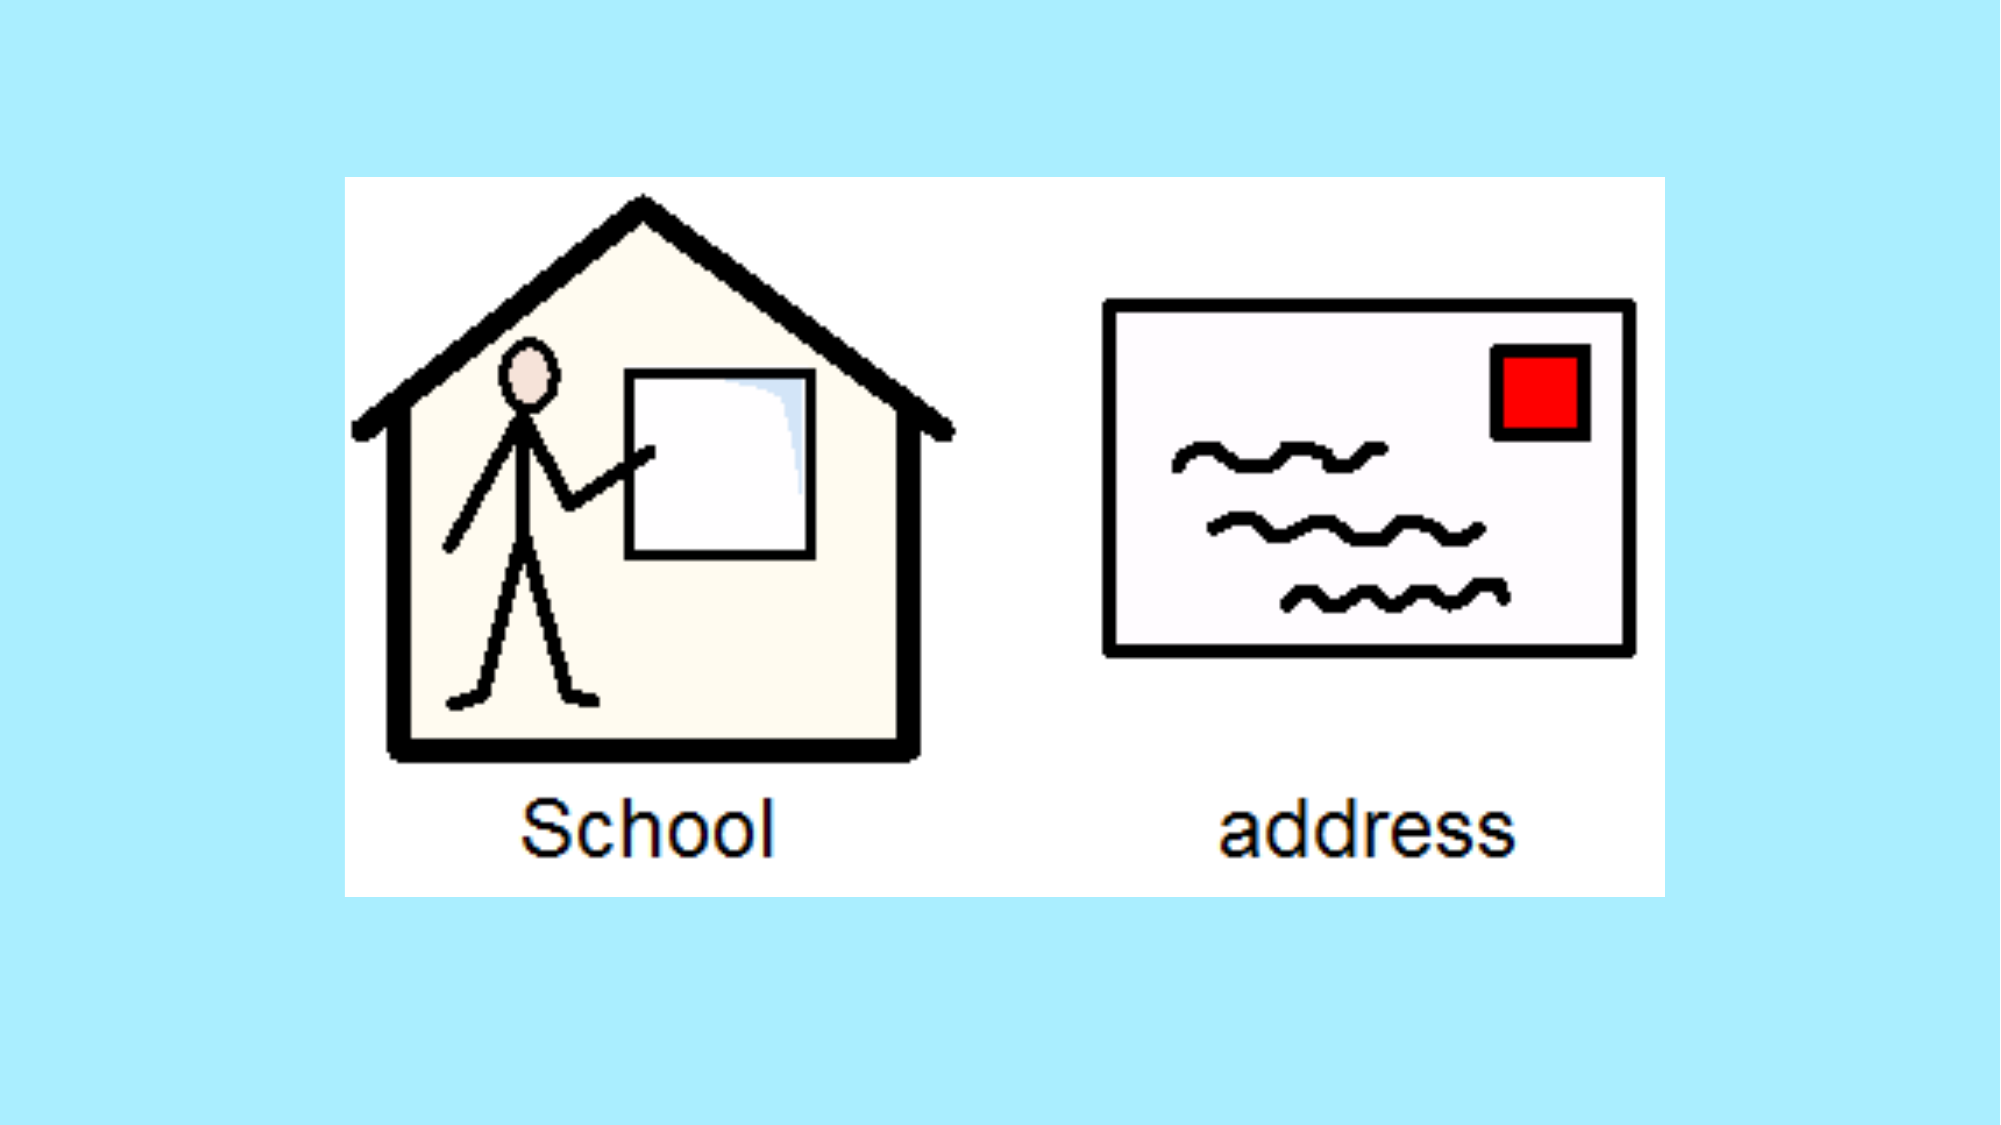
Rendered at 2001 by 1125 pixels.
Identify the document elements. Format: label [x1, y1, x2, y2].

picture [344, 177, 1665, 897]
